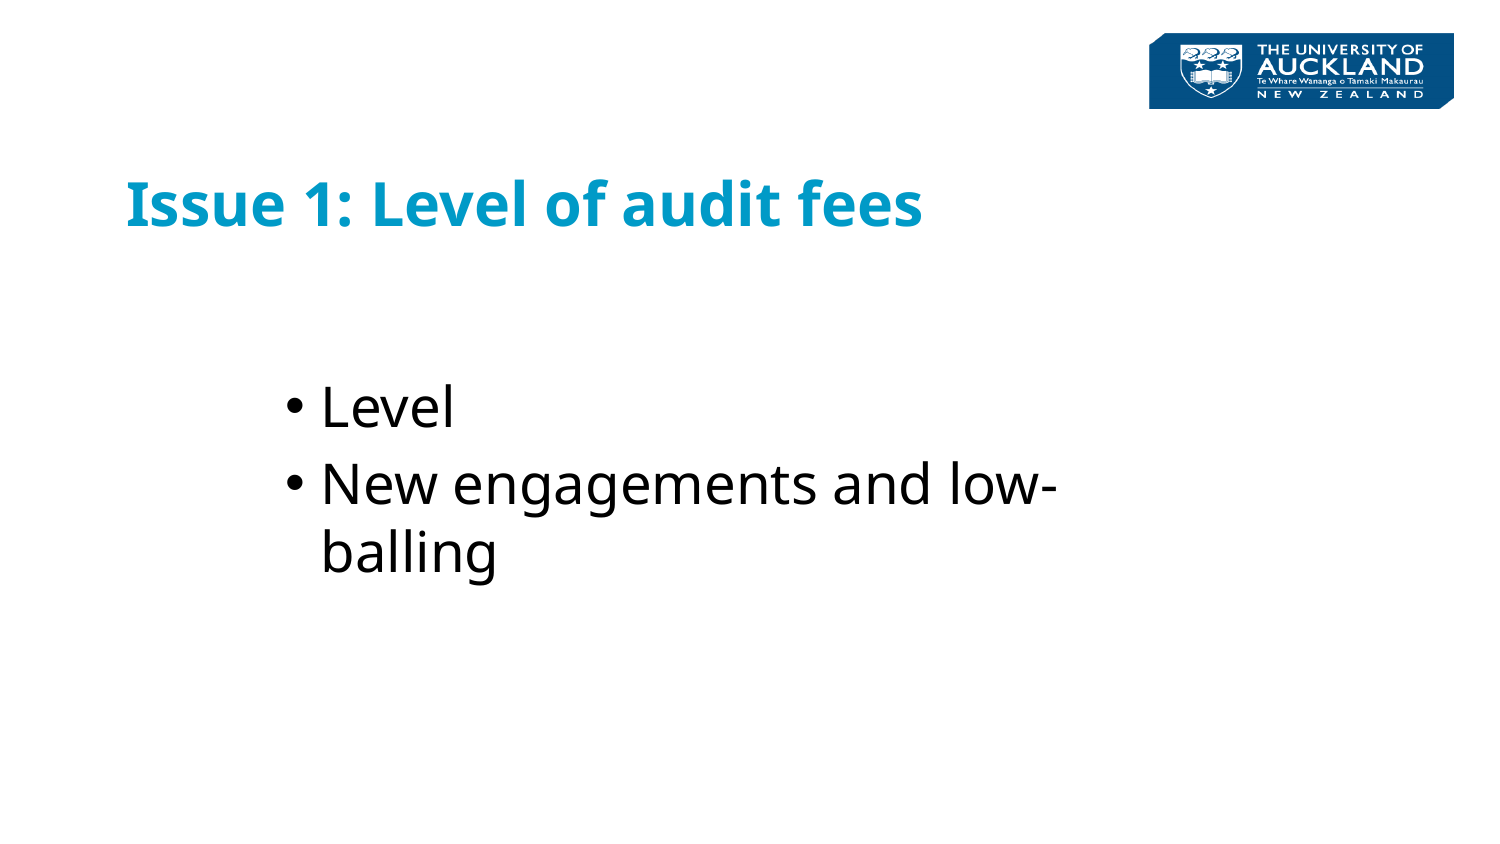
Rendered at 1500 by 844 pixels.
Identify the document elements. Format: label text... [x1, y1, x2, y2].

list Level New engagements and low-balling [270, 363, 1114, 763]
picture [1149, 33, 1454, 109]
title Issue 1: Level of audit fees [111, 157, 1429, 246]
